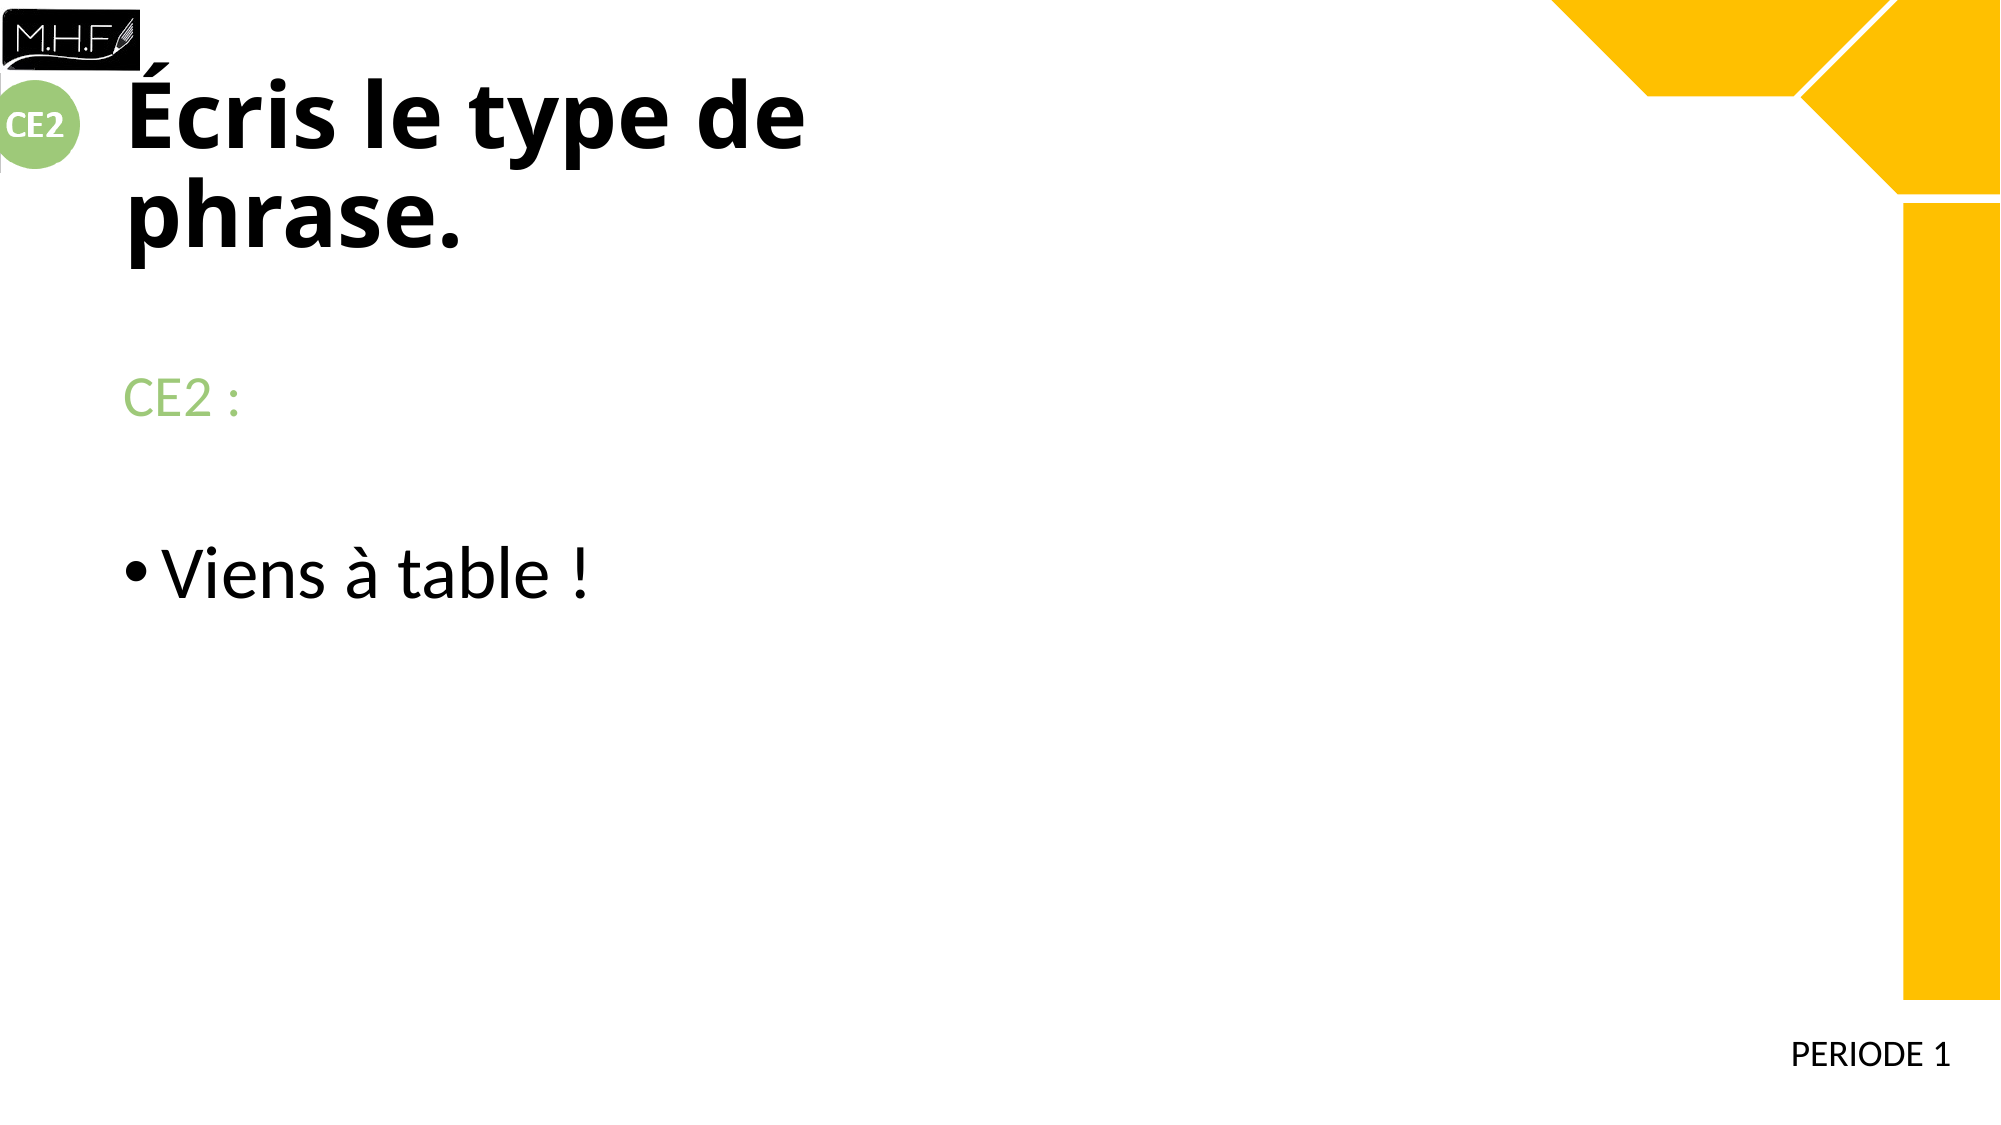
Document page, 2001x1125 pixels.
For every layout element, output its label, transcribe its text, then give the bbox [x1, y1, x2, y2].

text_box Écris le type de phrase. [109, 59, 971, 277]
text_box CE2 : Viens à table ! [109, 359, 987, 623]
text_box [1549, 0, 1892, 98]
text_box PERIODE 1 [1362, 1021, 1967, 1125]
picture [0, 7, 140, 173]
text_box [1799, 0, 2000, 196]
text_box [1902, 202, 2000, 1001]
